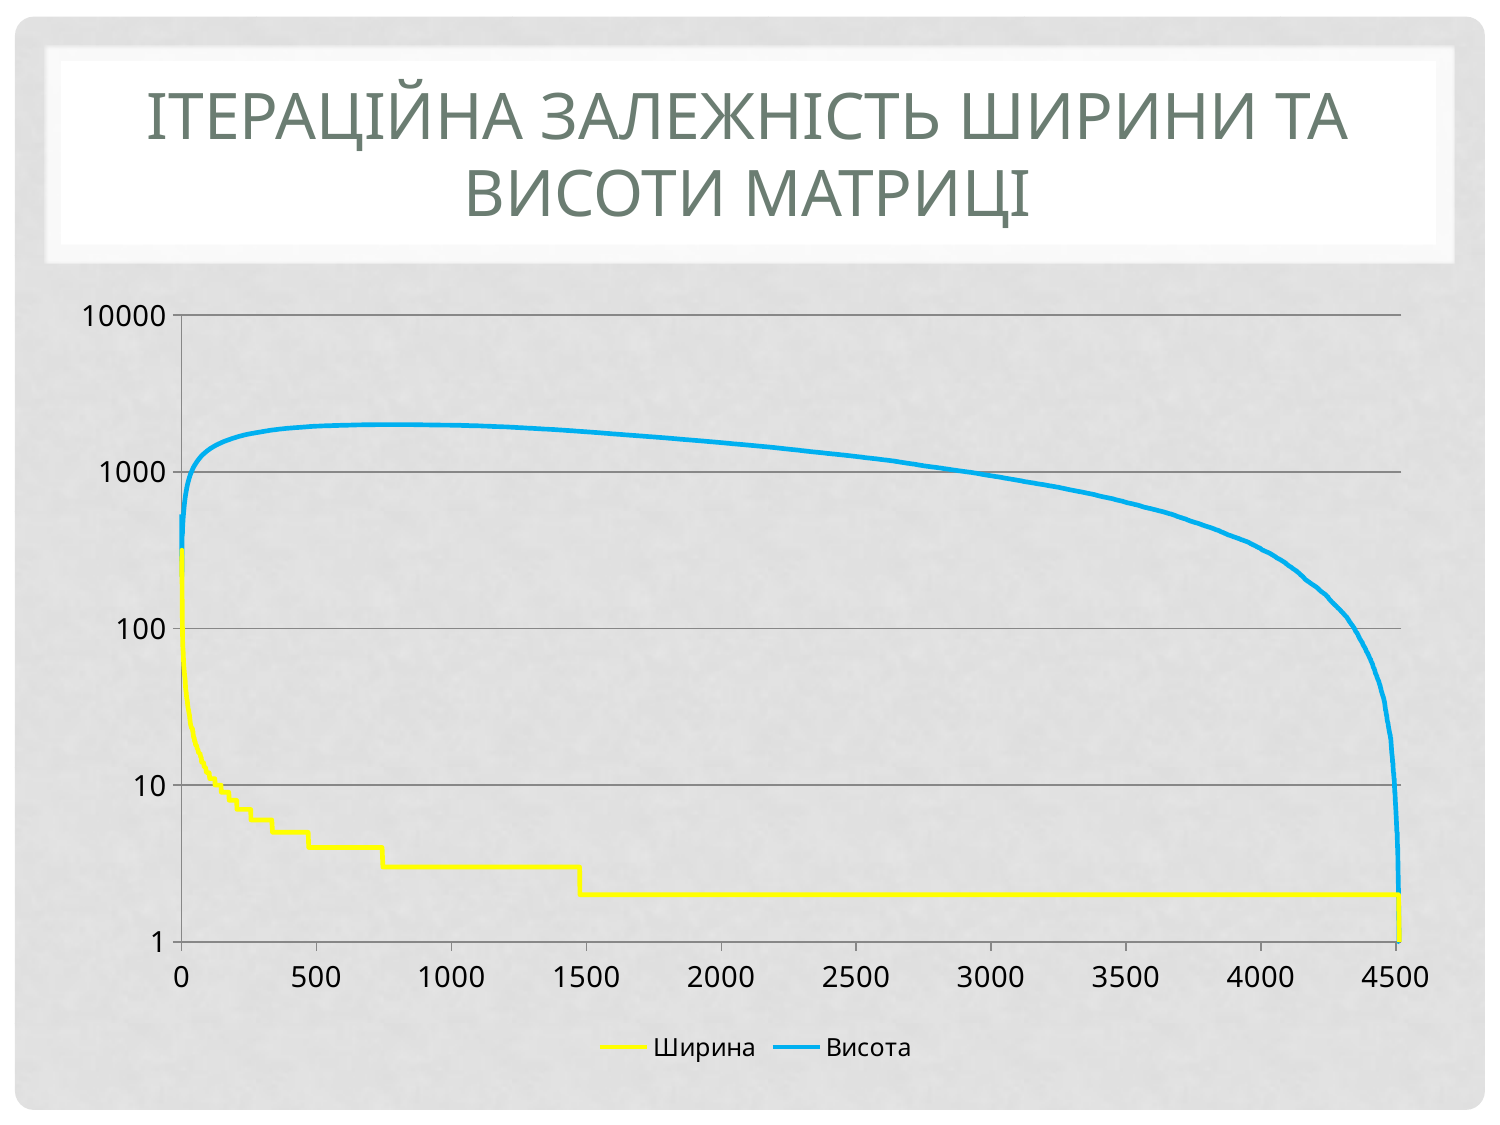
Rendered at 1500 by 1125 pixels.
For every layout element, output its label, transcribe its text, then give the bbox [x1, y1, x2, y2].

title Ітераційна Залежність ширини та висоти матриці [69, 66, 1425, 238]
chart [52, 278, 1459, 1071]
